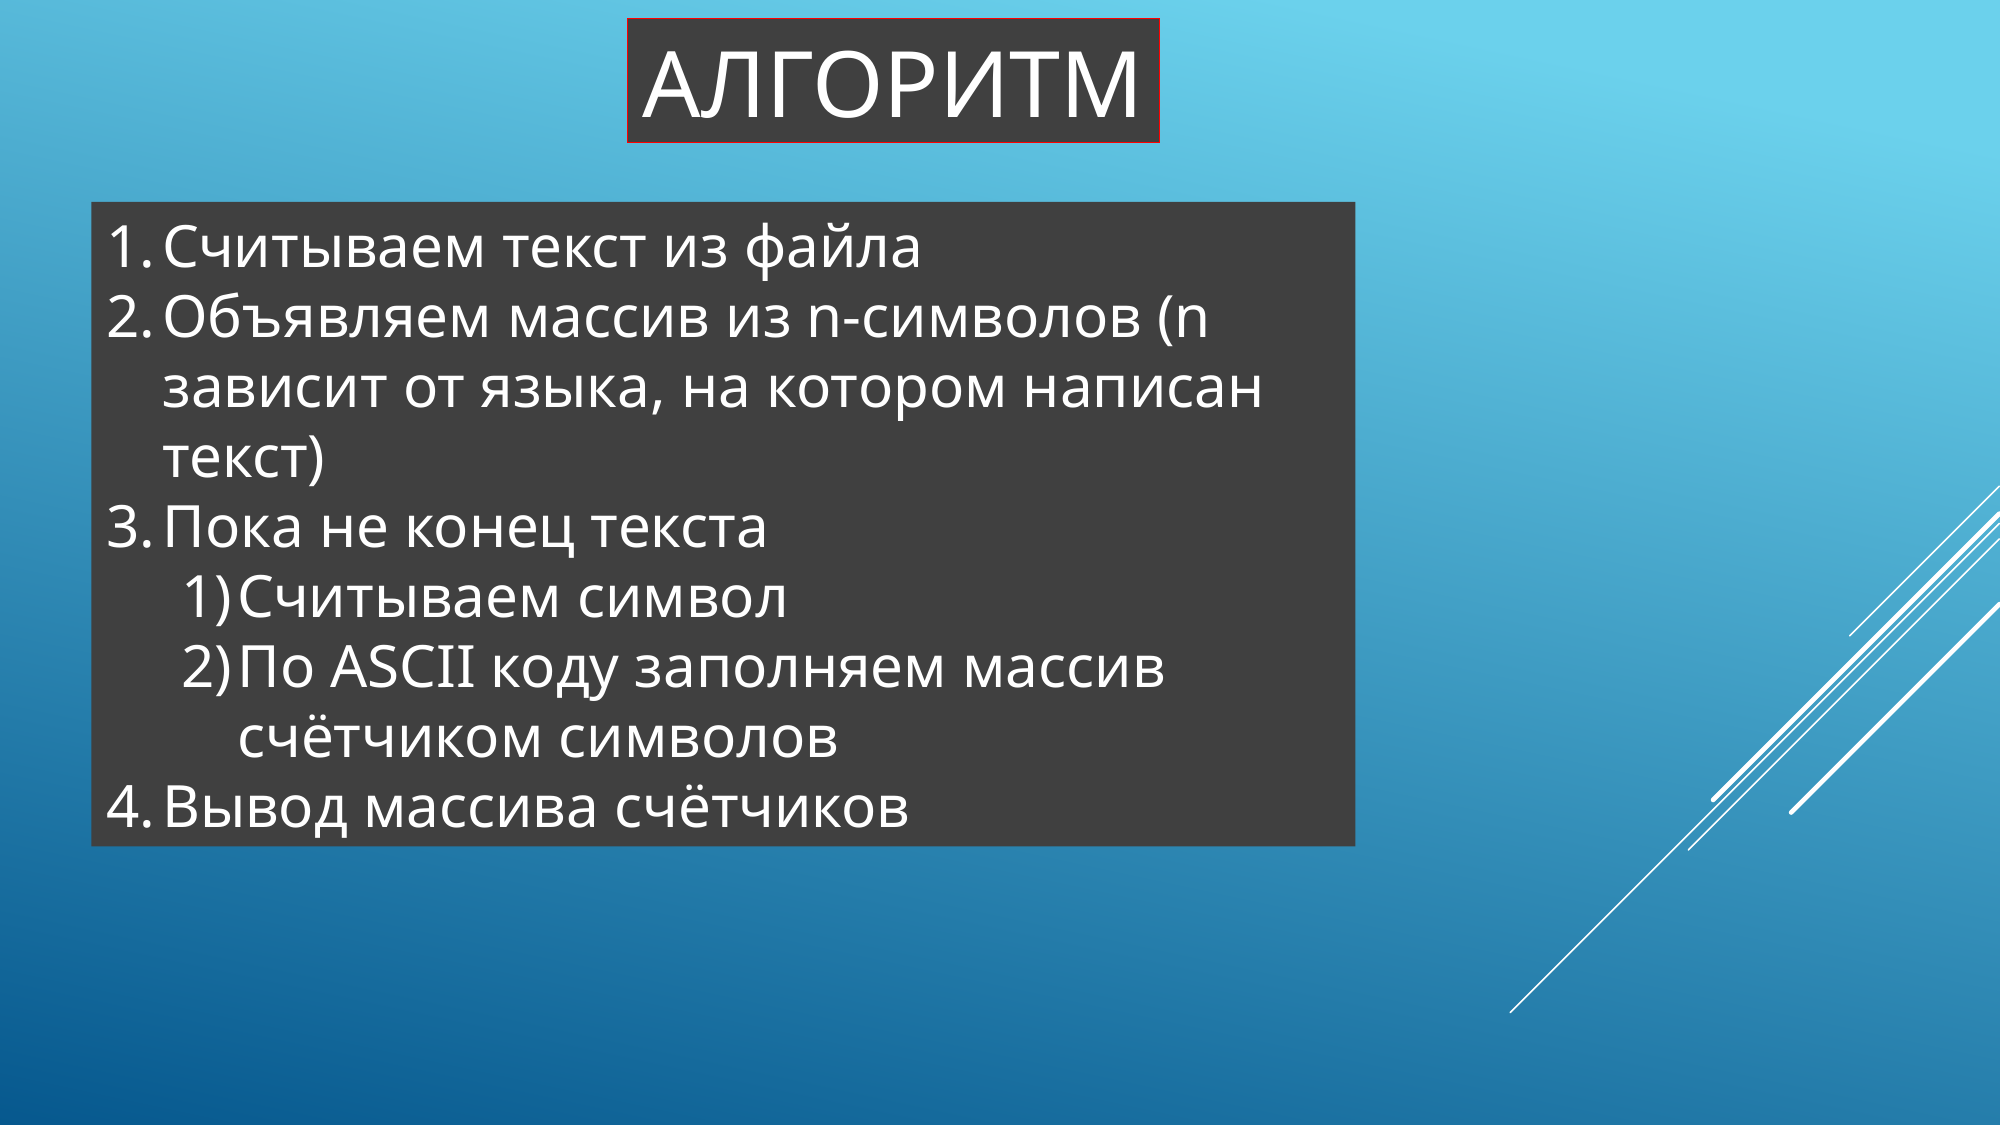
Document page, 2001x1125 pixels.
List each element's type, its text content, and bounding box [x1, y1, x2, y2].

text_box Считываем текст из файла Объявляем массив из n-символов (n зависит от языка, на котором написан текст) Пока не конец текста Считываем символ По ASCII коду заполняем массив счётчиком символов Вывод массива счётчиков [91, 201, 1356, 847]
text_box АЛГОРИТМ [627, 18, 1160, 143]
